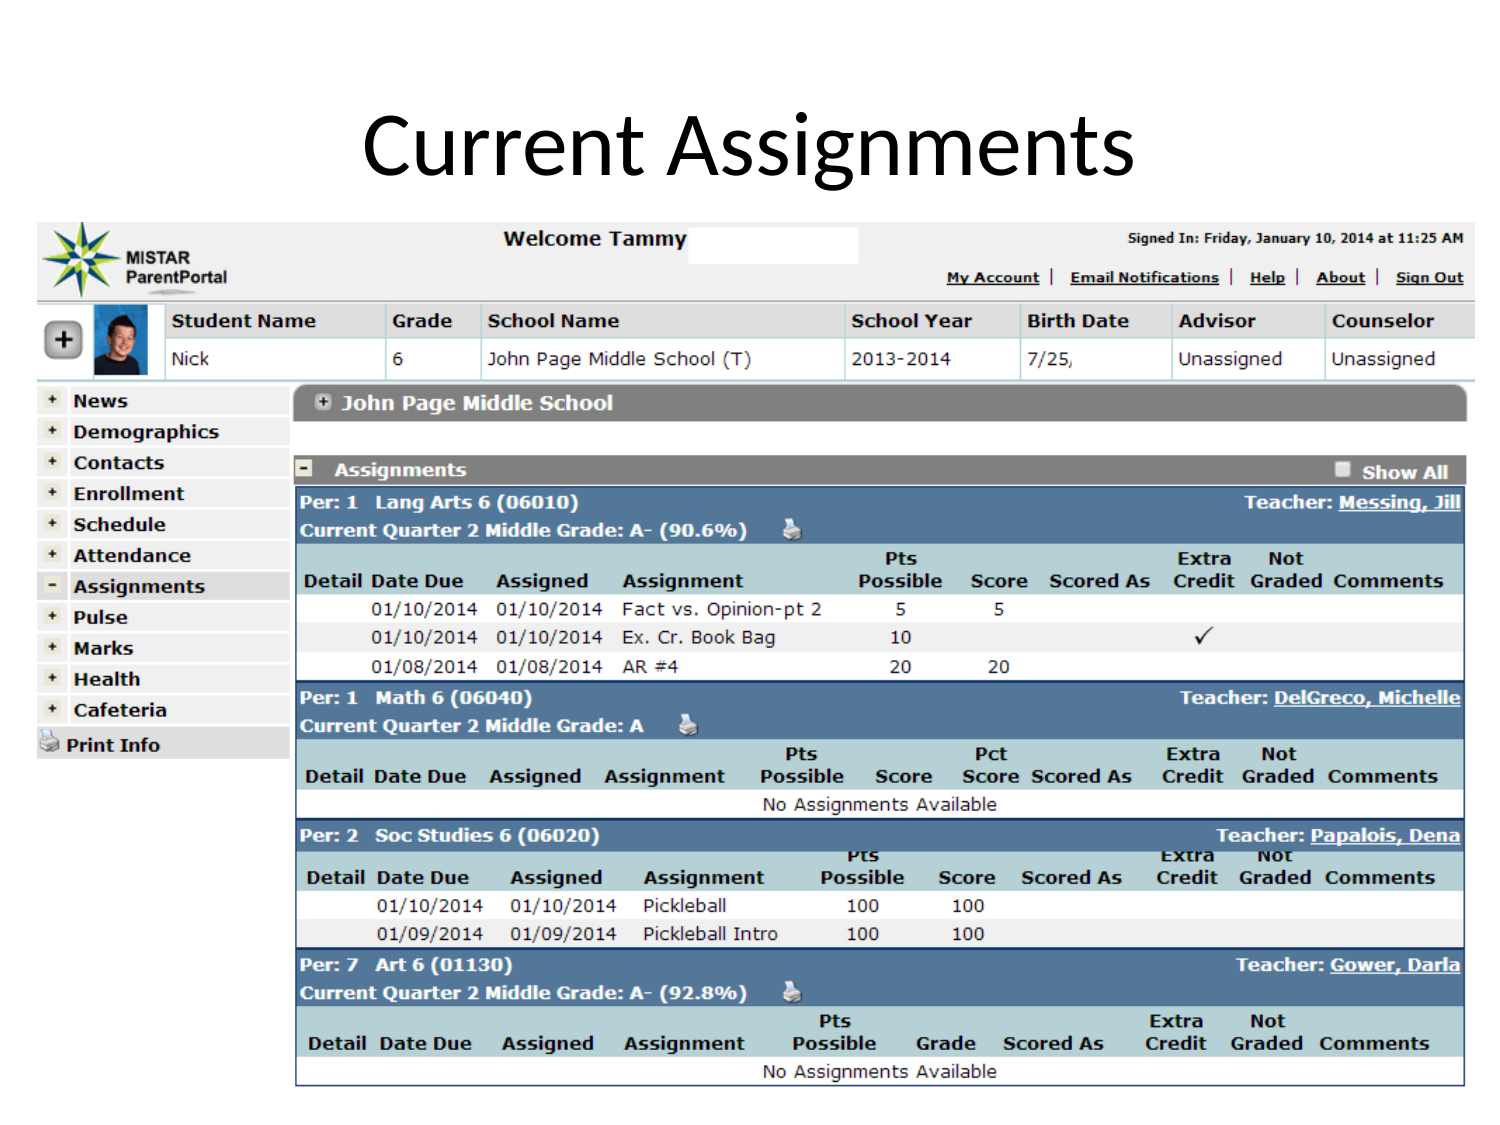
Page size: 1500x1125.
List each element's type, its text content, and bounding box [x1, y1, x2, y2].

title Current Assignments [75, 45, 1425, 221]
picture [37, 222, 1476, 1102]
